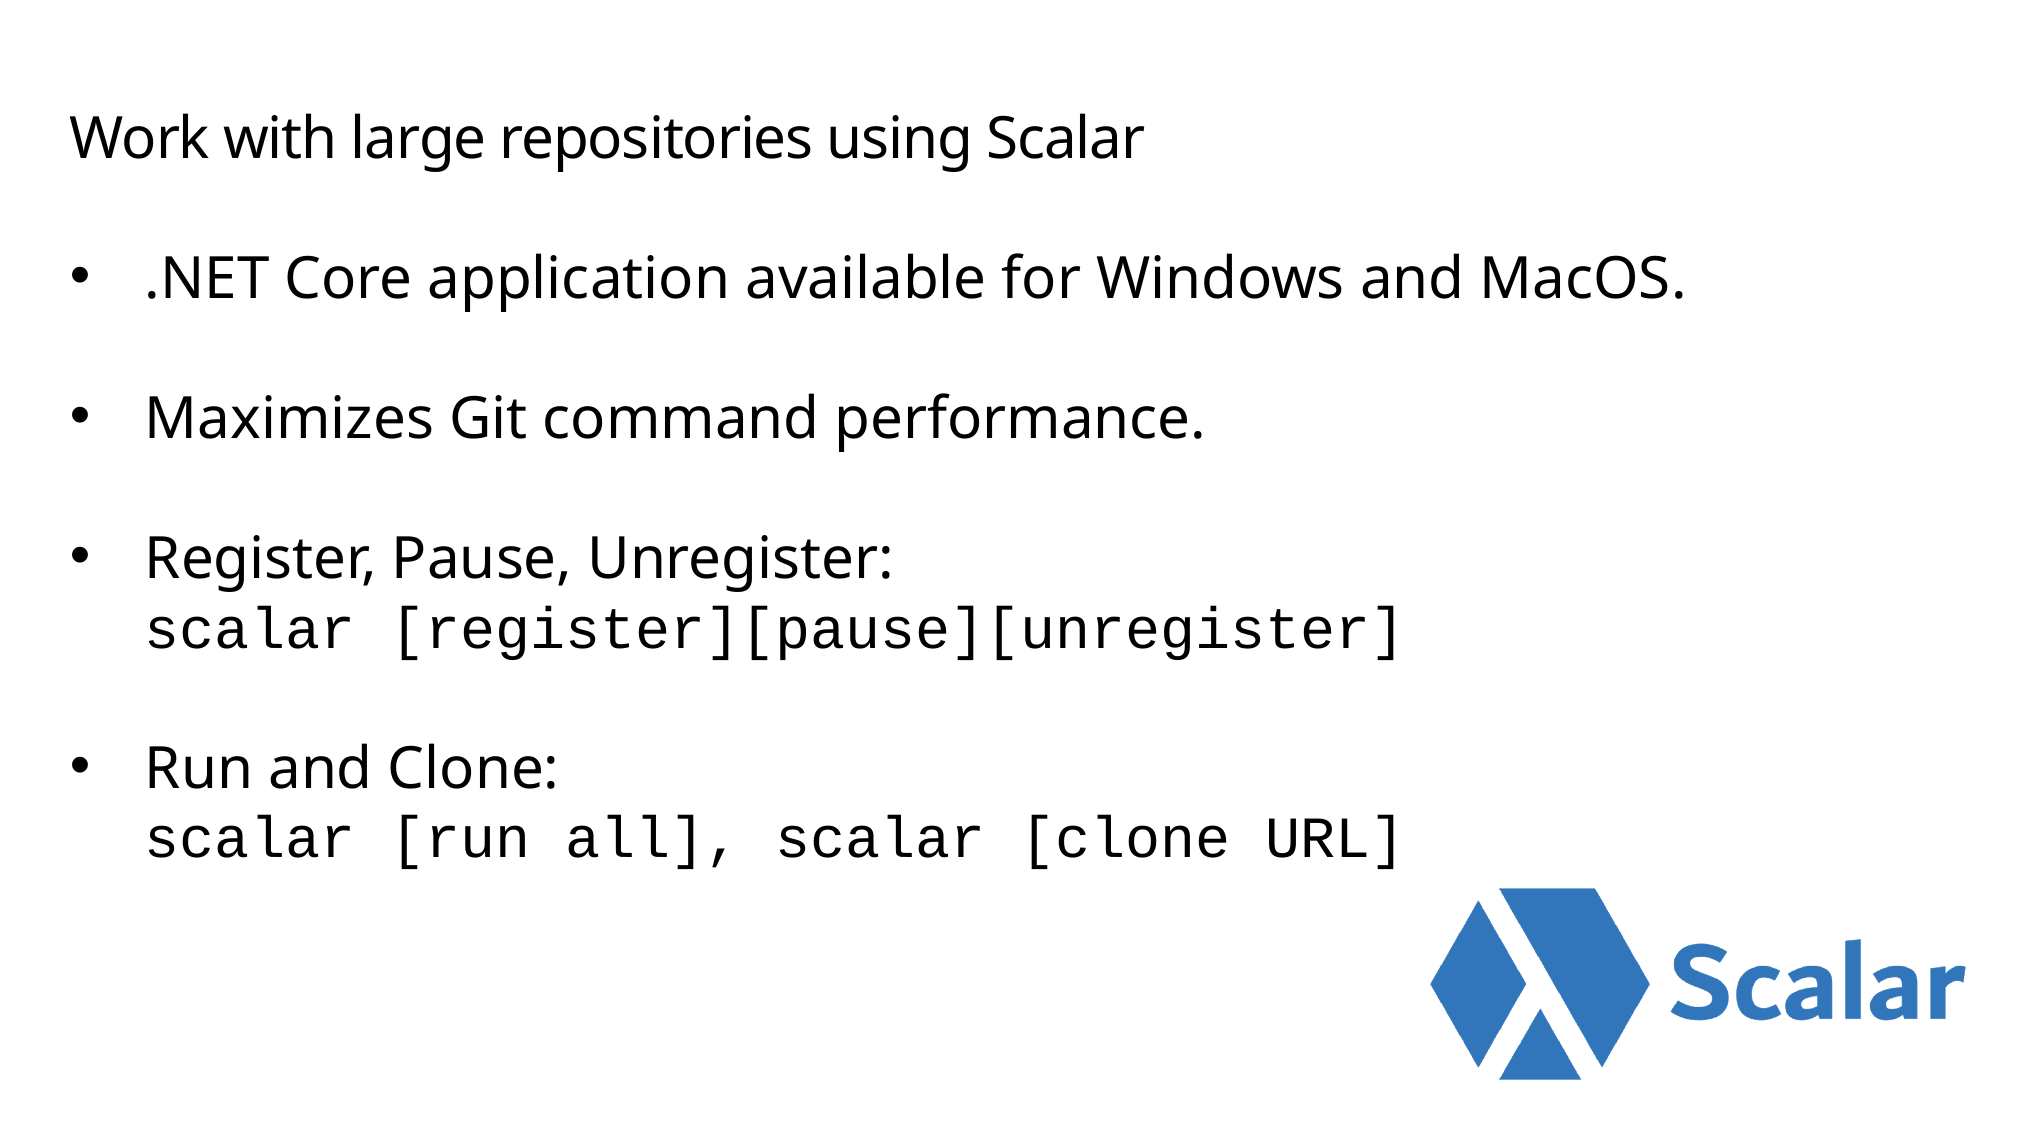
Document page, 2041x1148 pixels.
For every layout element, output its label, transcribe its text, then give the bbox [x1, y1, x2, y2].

title Work with large repositories using Scalar [70, 103, 1969, 172]
picture [1421, 876, 1969, 1086]
text_box .NET Core application available for Windows and MacOS. Maximizes Git command performance. Register, Pause, Unregister: scalar [register][pause][unregister] Run and Clone: scalar [run all], scalar [clone URL] [69, 239, 1969, 944]
